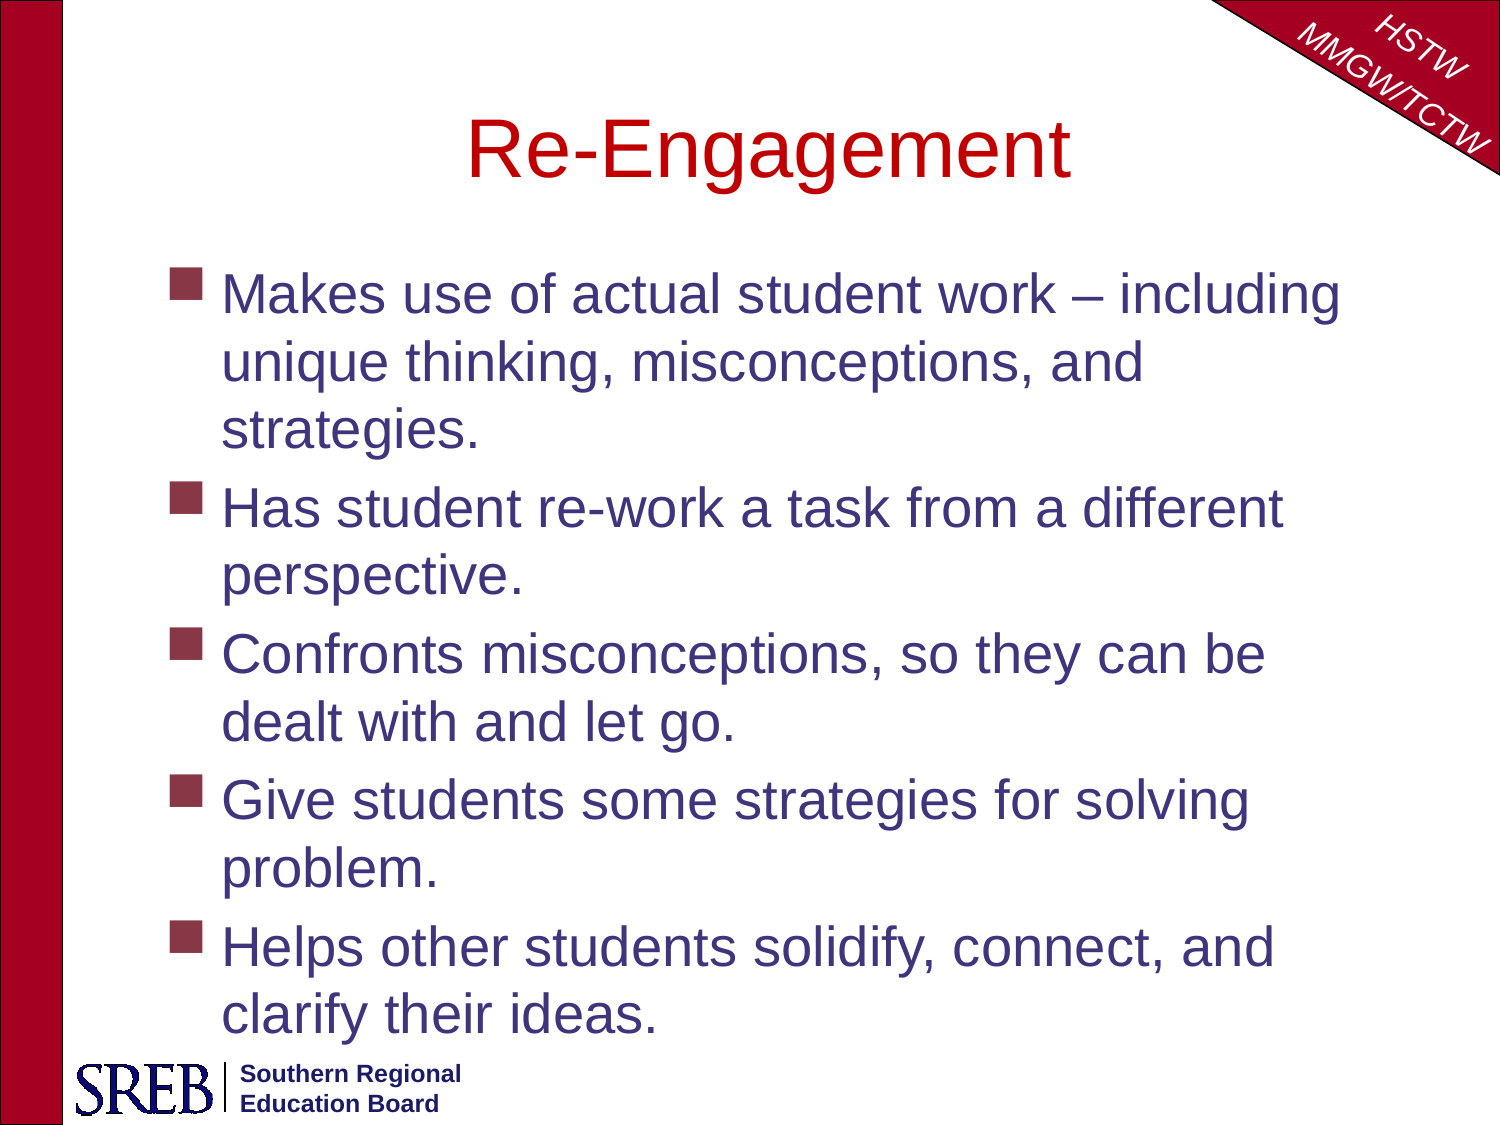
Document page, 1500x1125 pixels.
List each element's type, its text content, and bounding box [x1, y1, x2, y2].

title Re-Engagement [137, 74, 1401, 213]
list Makes use of actual student work – including unique thinking, misconceptions, and strategies. Has student re-work a task from a different perspective. Confronts misconceptions, so they can be dealt with and let go. Give students some strategies for solving problem. Helps other students solidify, connect, and clarify their ideas. [149, 249, 1413, 976]
